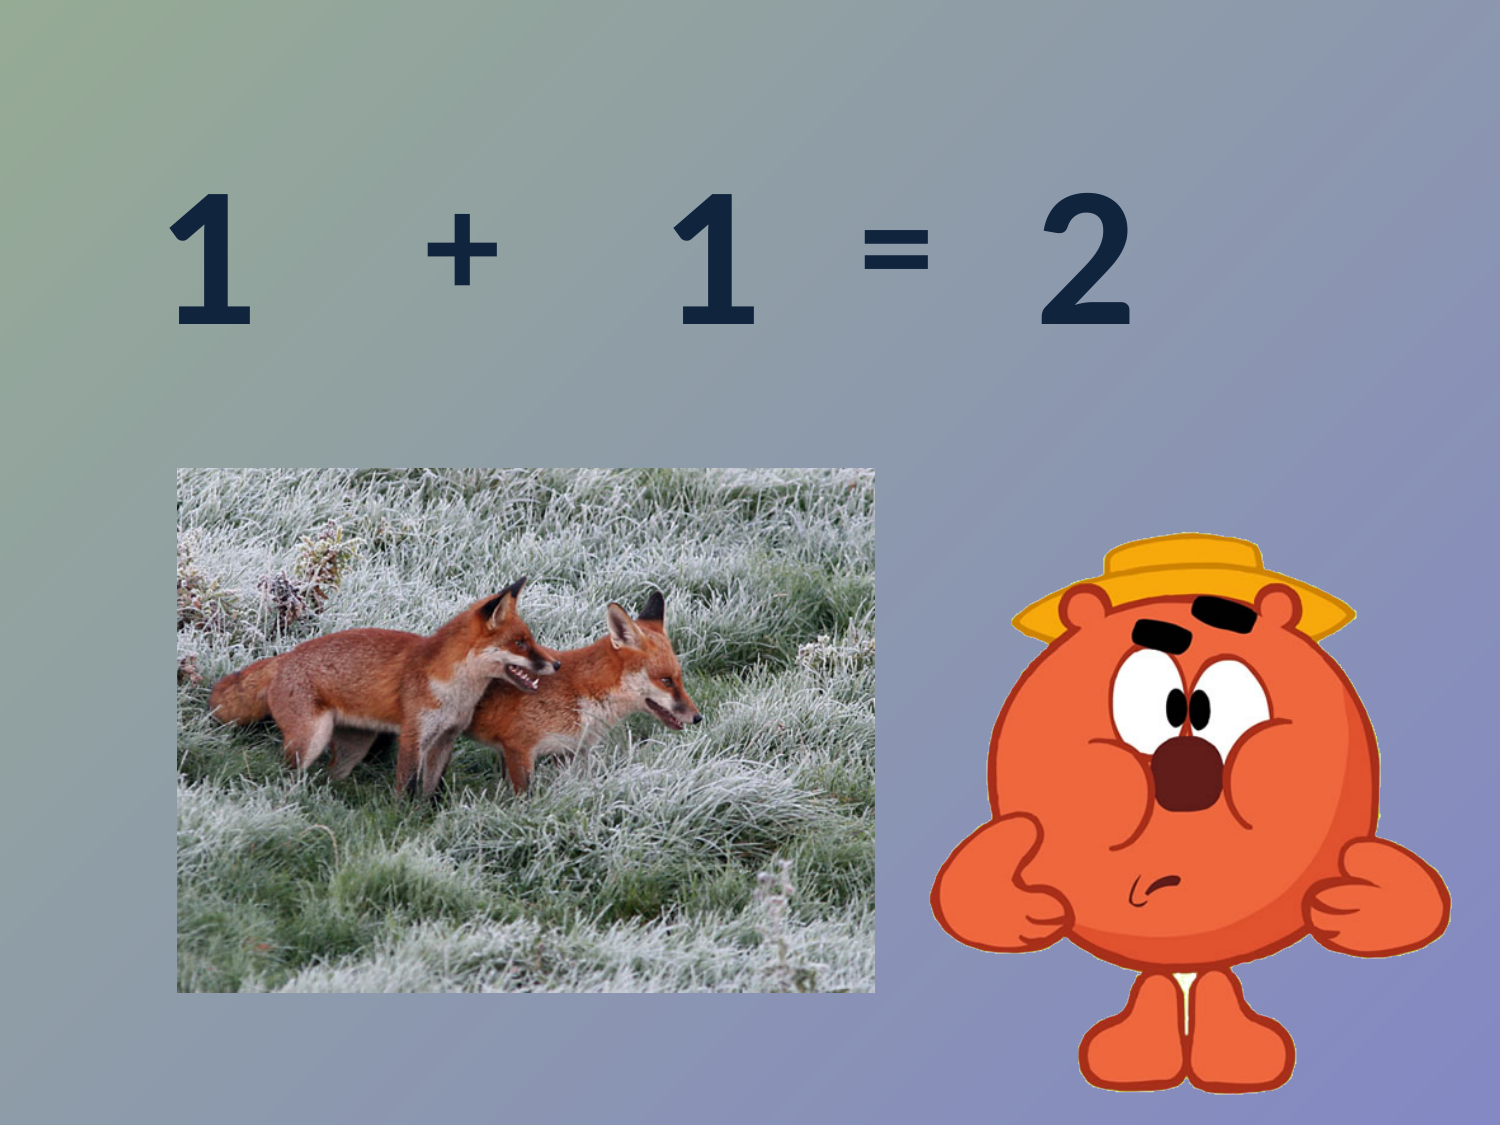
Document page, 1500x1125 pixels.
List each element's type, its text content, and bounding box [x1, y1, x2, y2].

text_box 2 [1020, 117, 1152, 372]
picture [176, 468, 875, 993]
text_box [140, 116, 950, 375]
picture [883, 503, 1500, 1125]
